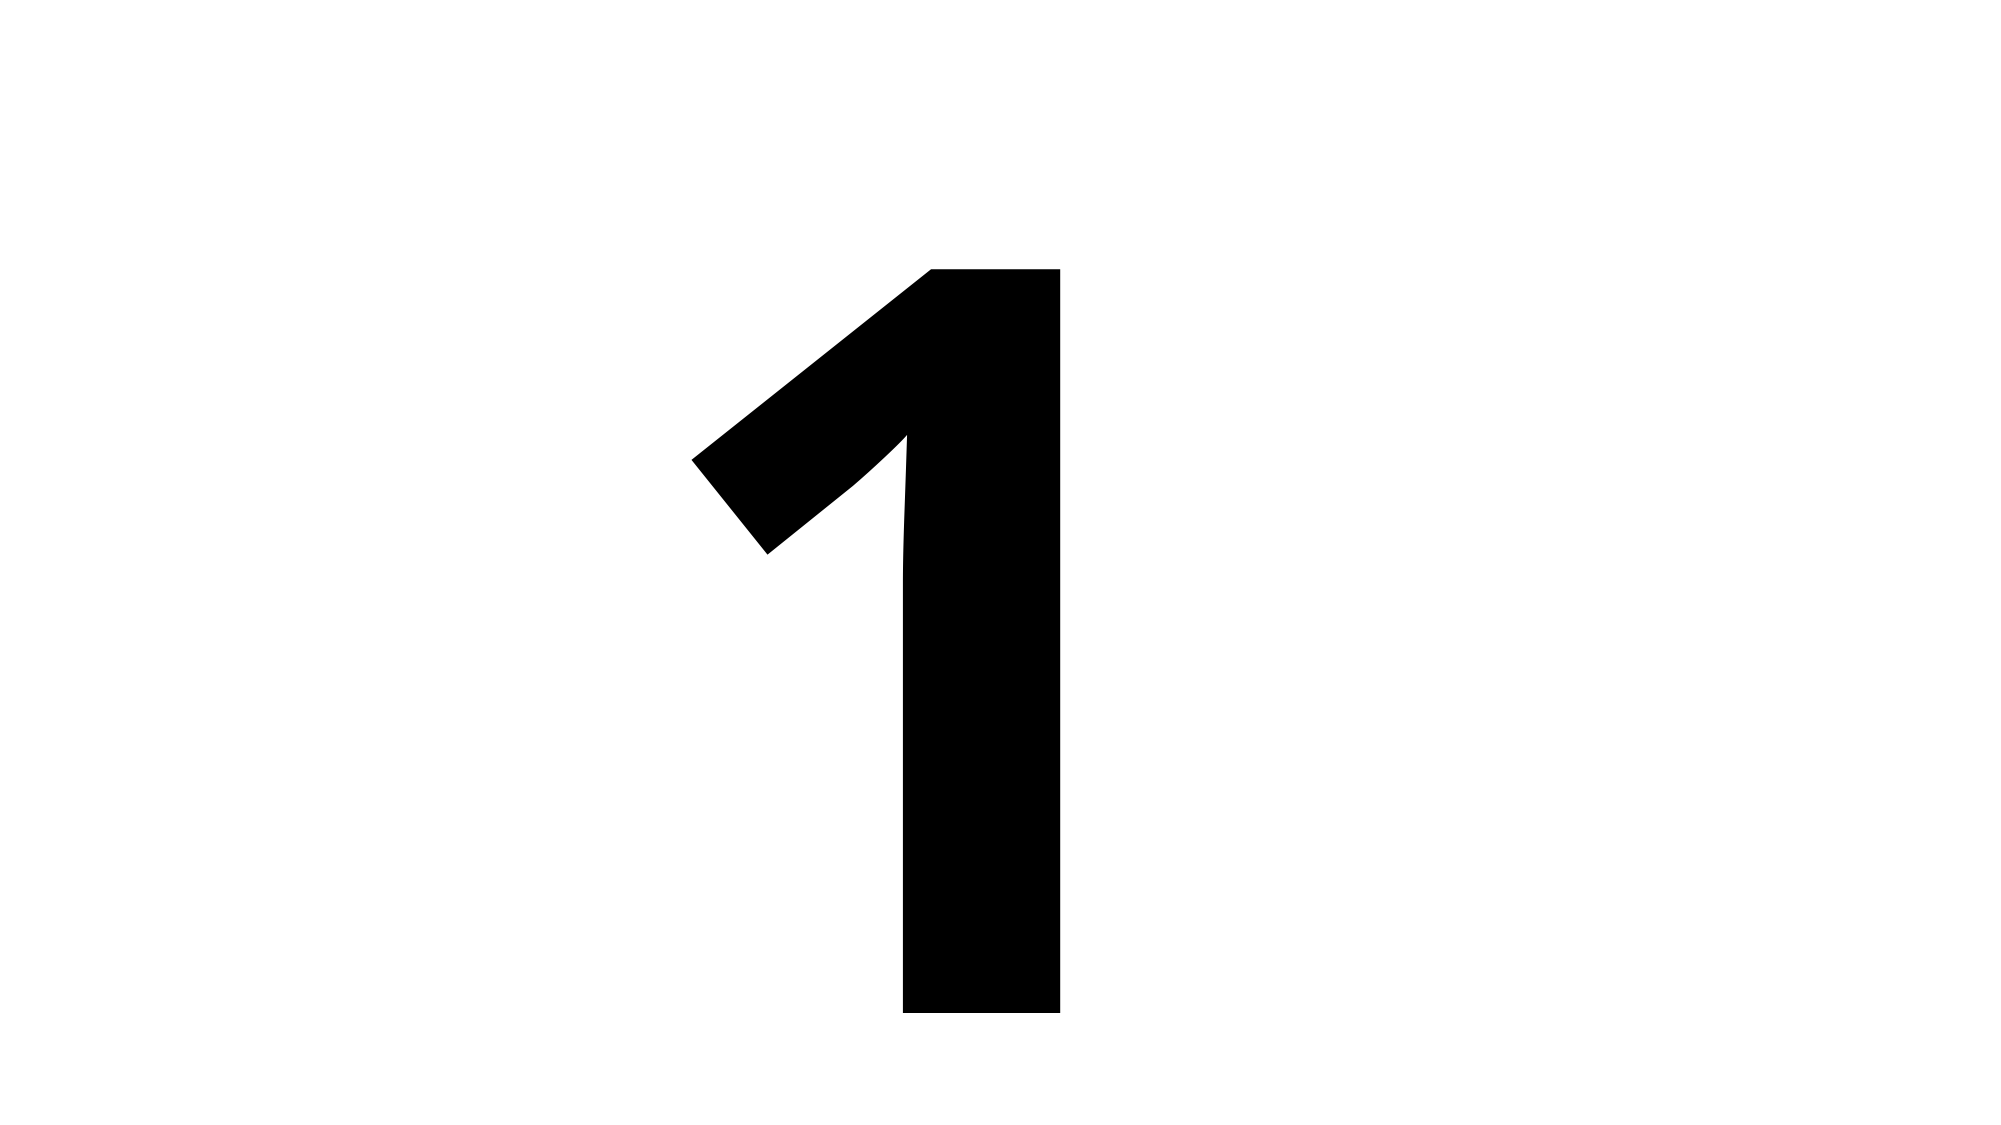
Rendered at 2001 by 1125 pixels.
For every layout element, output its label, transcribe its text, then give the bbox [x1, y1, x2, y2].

text_box 1 [615, 0, 1370, 1125]
